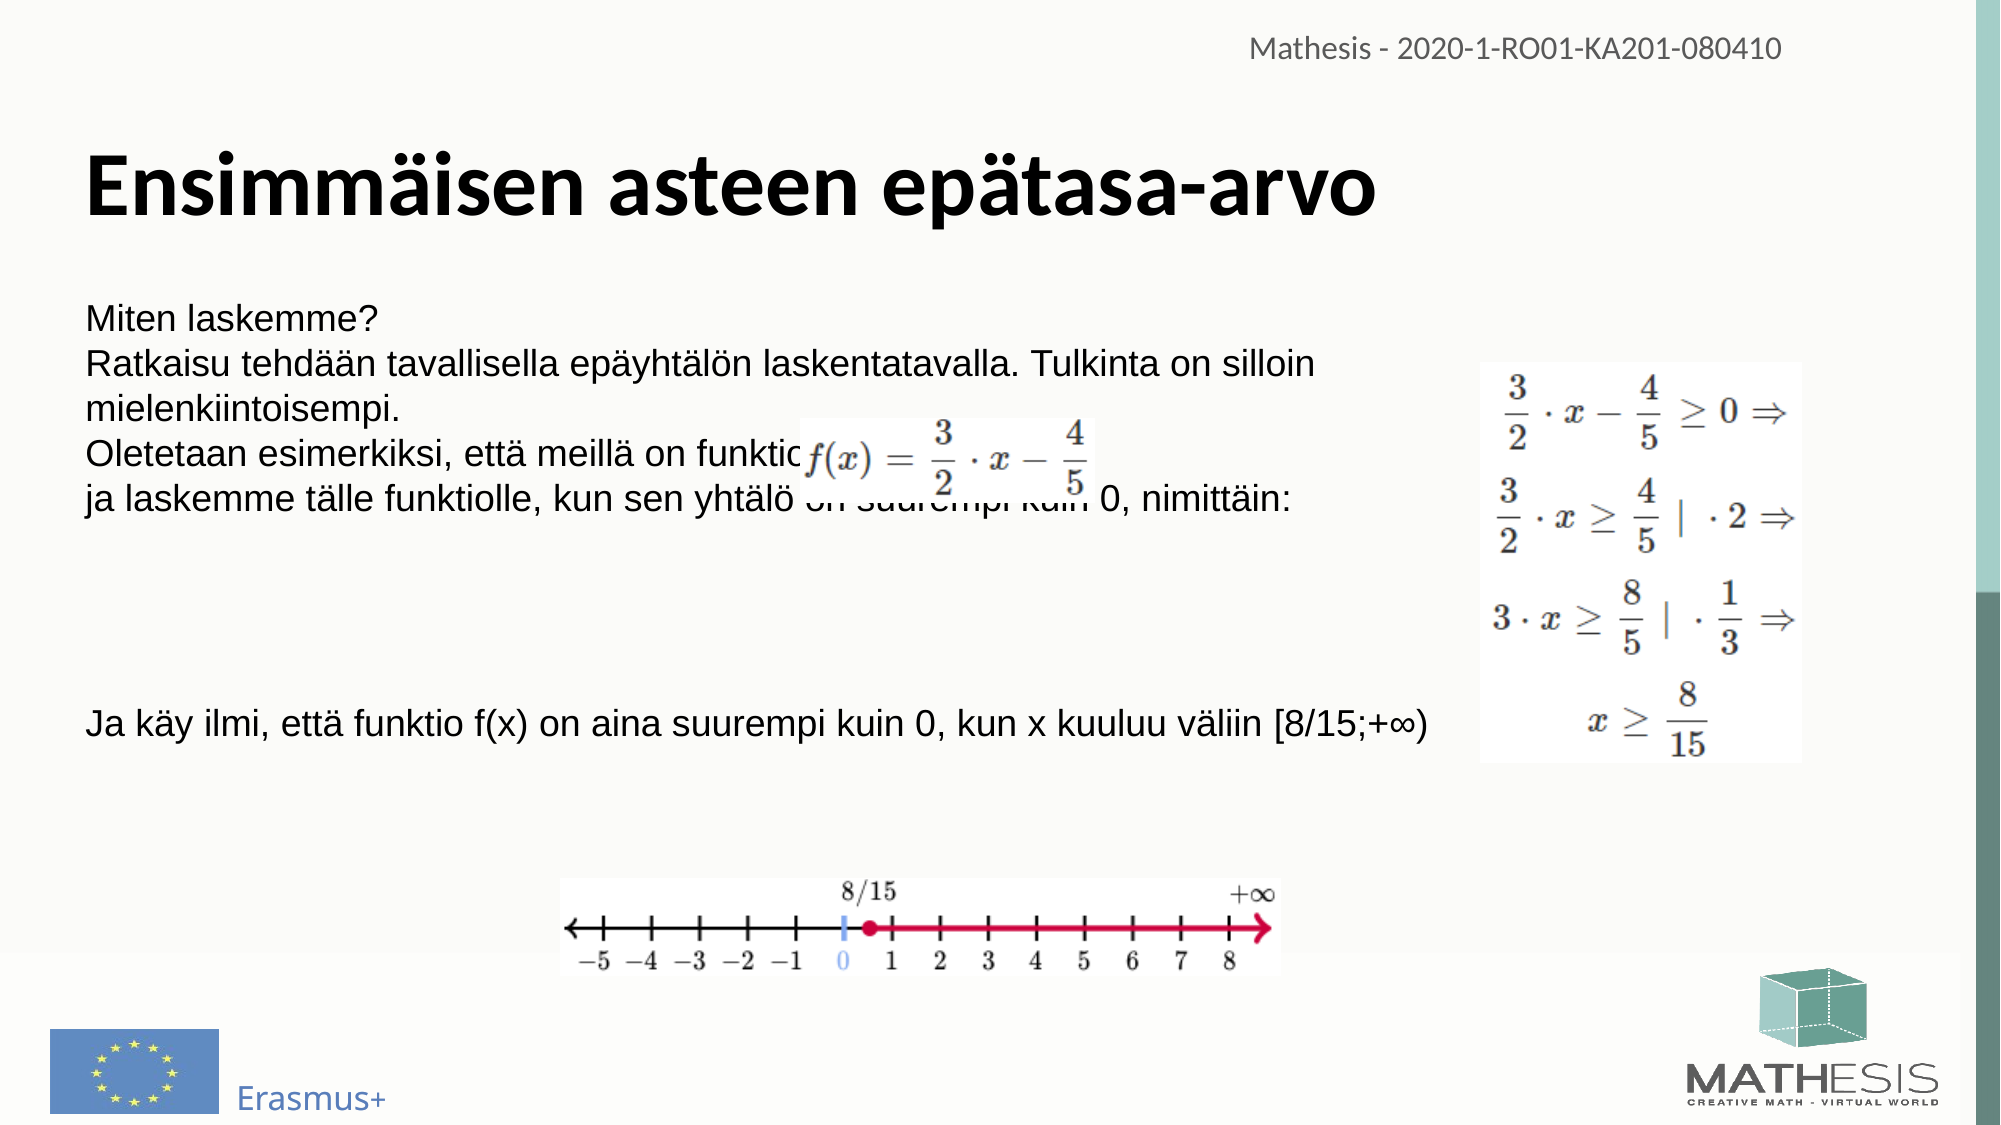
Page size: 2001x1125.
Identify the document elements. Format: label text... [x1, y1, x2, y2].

picture [560, 878, 1282, 976]
text_box Δ>0 [1976, 0, 2000, 1125]
title Ensimmäisen asteen epätasa-arvo [70, 115, 1771, 357]
text_box Δ>0 [1664, 928, 1961, 1125]
subtitle Miten laskemme? Ratkaisu tehdään tavallisella epäyhtälön laskentatavalla. Tulkinta on silloin mielenkiintoisempi. Oletetaan esimerkiksi, että meillä on funktio: ja laskemme tälle funktiolle, kun sen yhtälö on suurempi kuin 0, nimittäin: Ja käy ilmi, että funktio f(x) on aina suurempi kuin 0, kun x kuuluu väliin [8/15;+∞) [70, 286, 1471, 721]
picture [800, 418, 1095, 504]
picture [1480, 362, 1802, 763]
text_box Δ>0 [50, 1029, 219, 1114]
